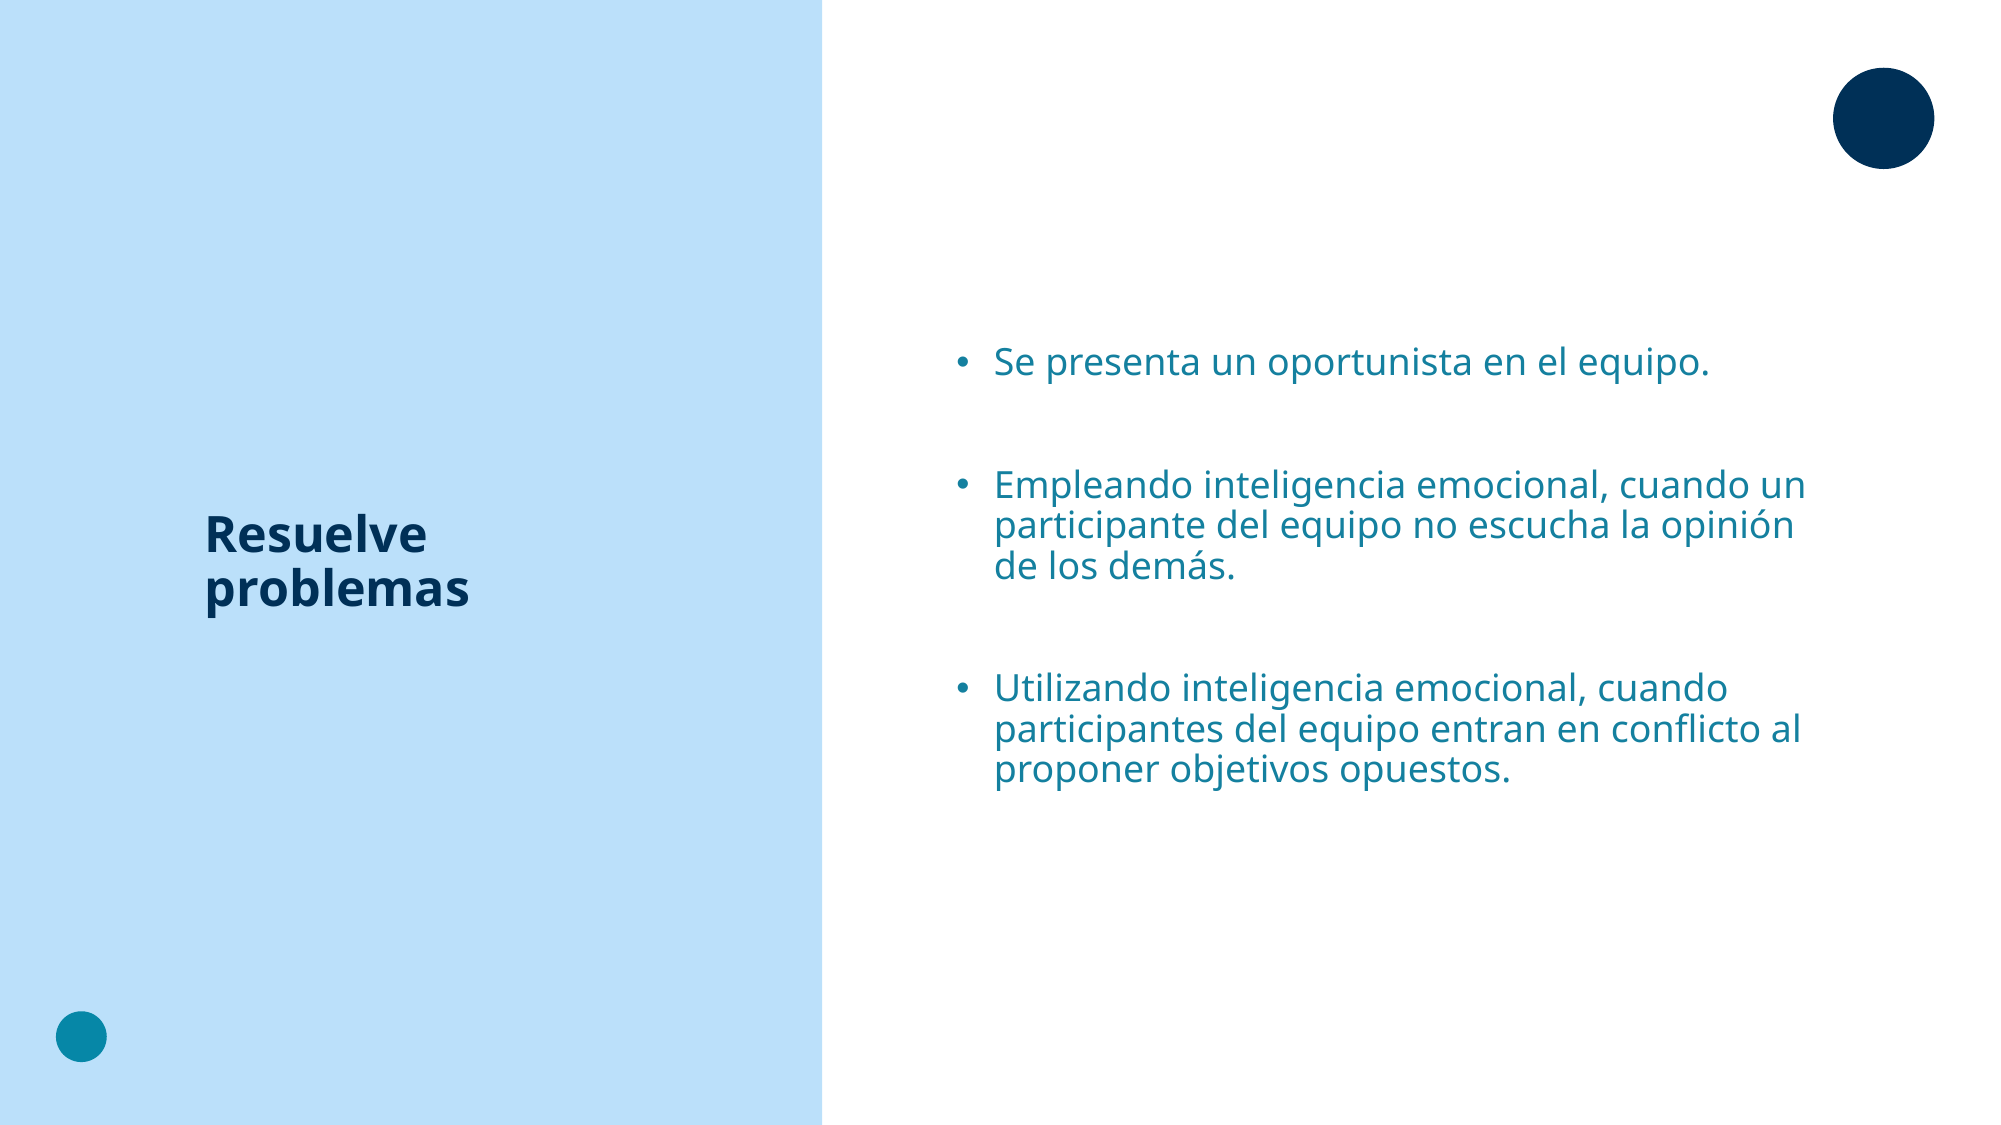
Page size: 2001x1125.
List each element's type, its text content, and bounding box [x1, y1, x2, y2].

text_box Se presenta un oportunista en el equipo. Empleando inteligencia emocional, cuando un participante del equipo no escucha la opinión de los demás. Utilizando inteligencia emocional, cuando participantes del equipo entran en conflicto al proponer objetivos opuestos. [941, 335, 1863, 789]
title Resuelve problemas [189, 500, 648, 625]
